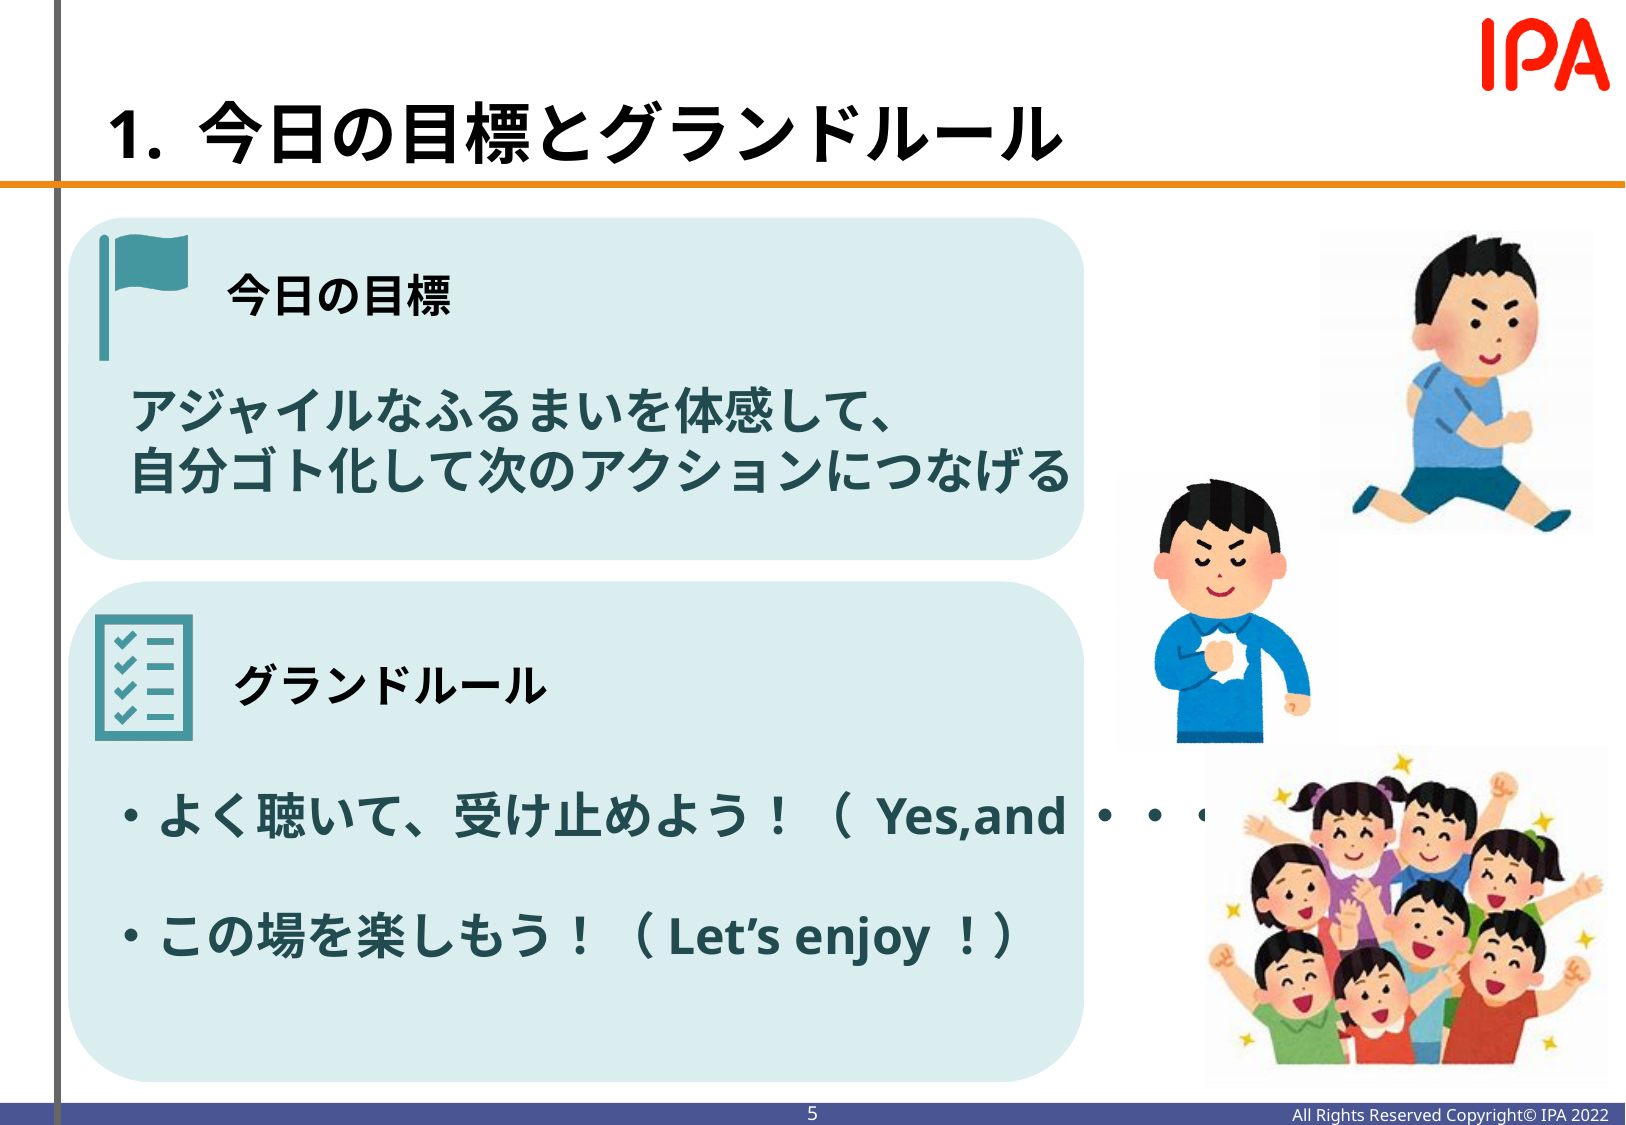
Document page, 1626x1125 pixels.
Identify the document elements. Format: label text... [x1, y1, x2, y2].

text_box All Rights Reserved Copyright© IPA 2022 [1225, 1097, 1625, 1125]
picture [1482, 18, 1610, 91]
picture [68, 602, 219, 753]
text_box [68, 217, 1085, 561]
text_box 今日の目標 [224, 260, 635, 330]
text_box 4 [756, 1094, 869, 1125]
text_box グランドルール [224, 649, 642, 719]
text_box ・よく聴いて、受け止めよう！（ Yes,and・・・） ・この場を楽しもう！（Let’s enjoy！） [91, 777, 242, 928]
picture [68, 222, 219, 373]
picture [1115, 229, 1608, 1088]
text_box アジャイルなふるまいを体感して、 自分ゴト化して次のアクションにつなげる [113, 372, 264, 523]
text_box [68, 581, 1085, 1083]
text_box 1. 今日の目標とグランドルール [91, 84, 529, 167]
